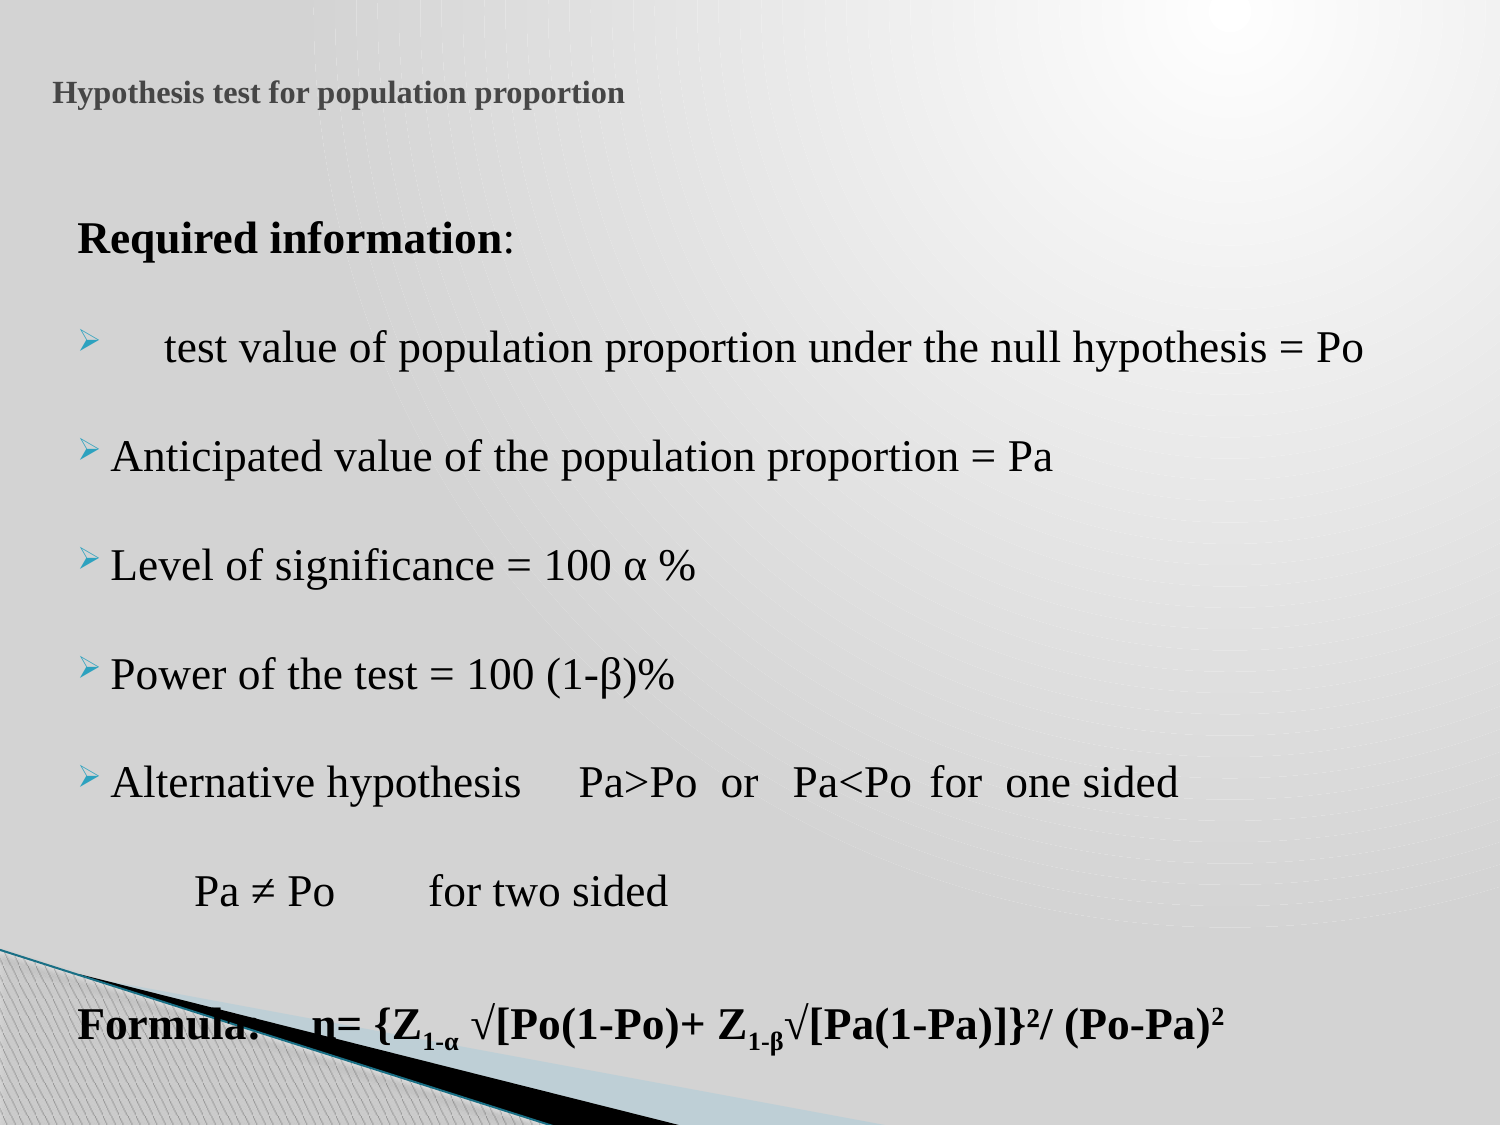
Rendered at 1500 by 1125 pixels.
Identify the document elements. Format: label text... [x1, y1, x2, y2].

title Hypothesis test for population proportion [37, 24, 1388, 118]
list Required information: test value of population proportion under the null hypothesis = Po Anticipated value of the population proportion = Pa Level of significance = 100 α % Power of the test = 100 (1-β)% Alternative hypothesis Pa>Po or Pa<Po for one sided Pa ≠ Po for two sided Formula: n= {Z1-α √[Po(1-Po)+ Z1-β√[Pa(1-Pa)]}²/ (Po-Pa)2 [62, 146, 1488, 1075]
